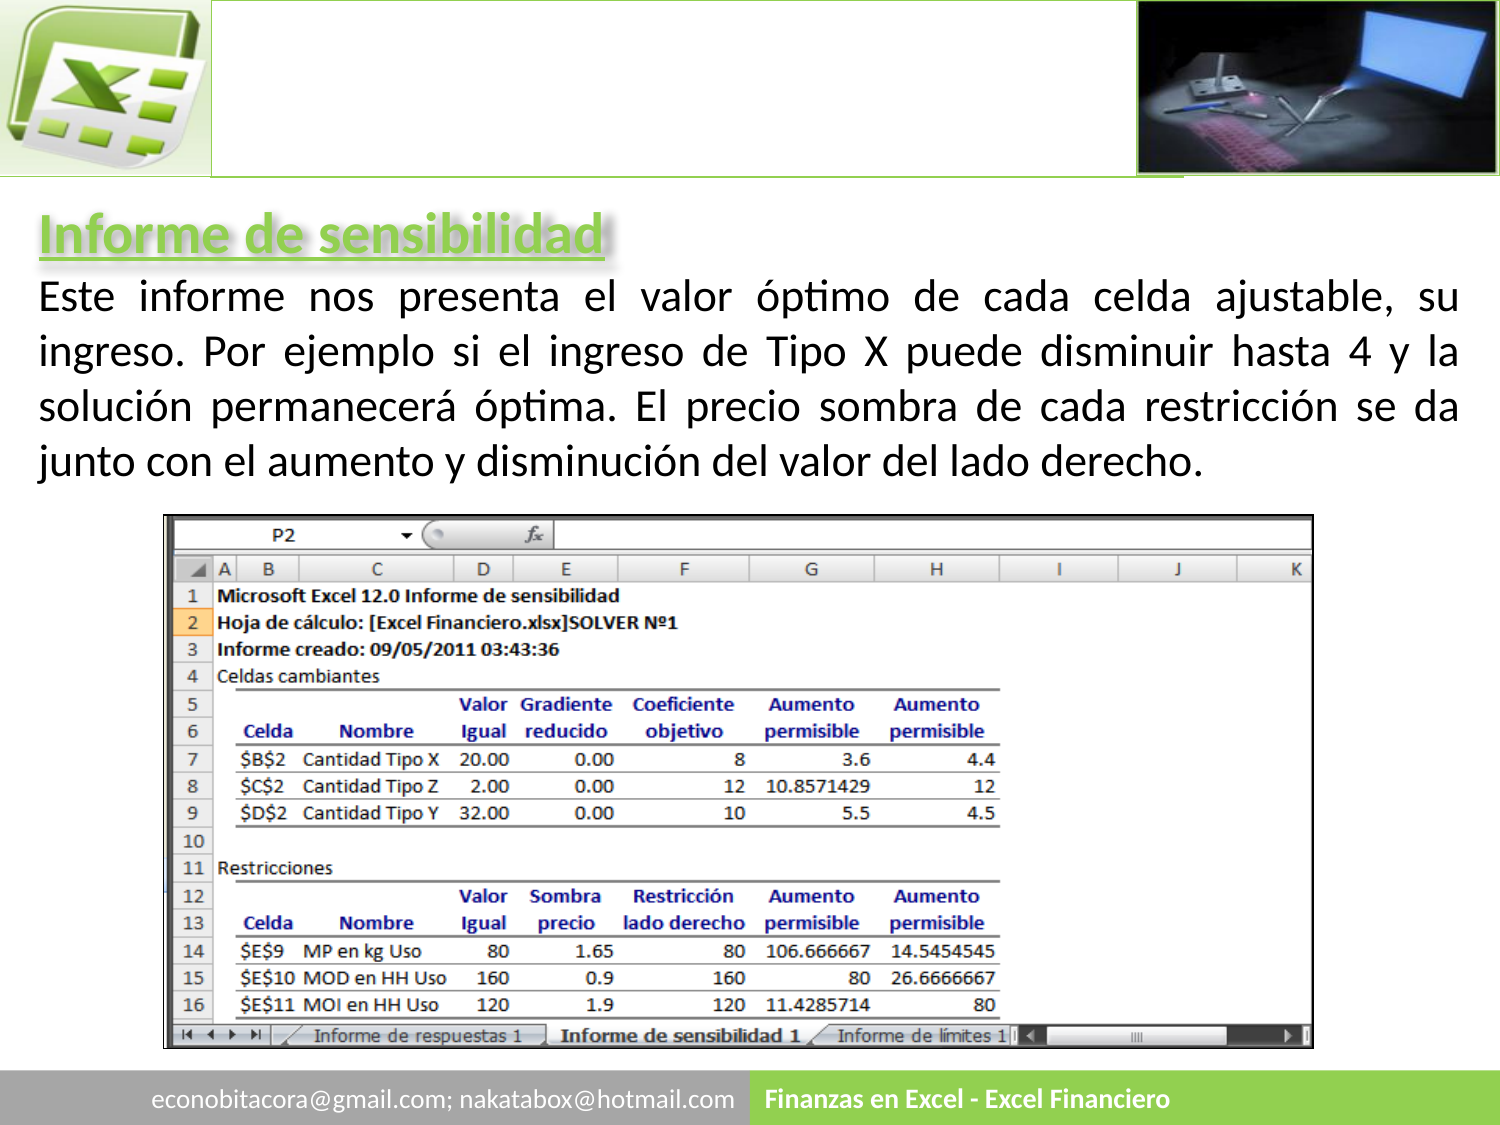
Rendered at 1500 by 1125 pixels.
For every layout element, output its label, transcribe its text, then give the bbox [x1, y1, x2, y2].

text_box econobitacora@gmail.com; nakatabox@hotmail.com [0, 1070, 749, 1125]
picture [0, 0, 212, 177]
text_box Este informe nos presenta el valor óptimo de cada celda ajustable, su ingreso. Por ejemplo si el ingreso de Tipo X puede disminuir hasta 4 y la solución permanecerá óptima. El precio sombra de cada restricción se da junto con el aumento y disminución del valor del lado derecho. [23, 257, 1477, 493]
picture [1136, 0, 1500, 177]
text_box Finanzas en Excel - Excel Financiero [749, 1070, 1500, 1125]
picture [163, 515, 1313, 1048]
subtitle Informe de sensibilidad [23, 187, 668, 257]
text_box [212, 0, 1134, 178]
